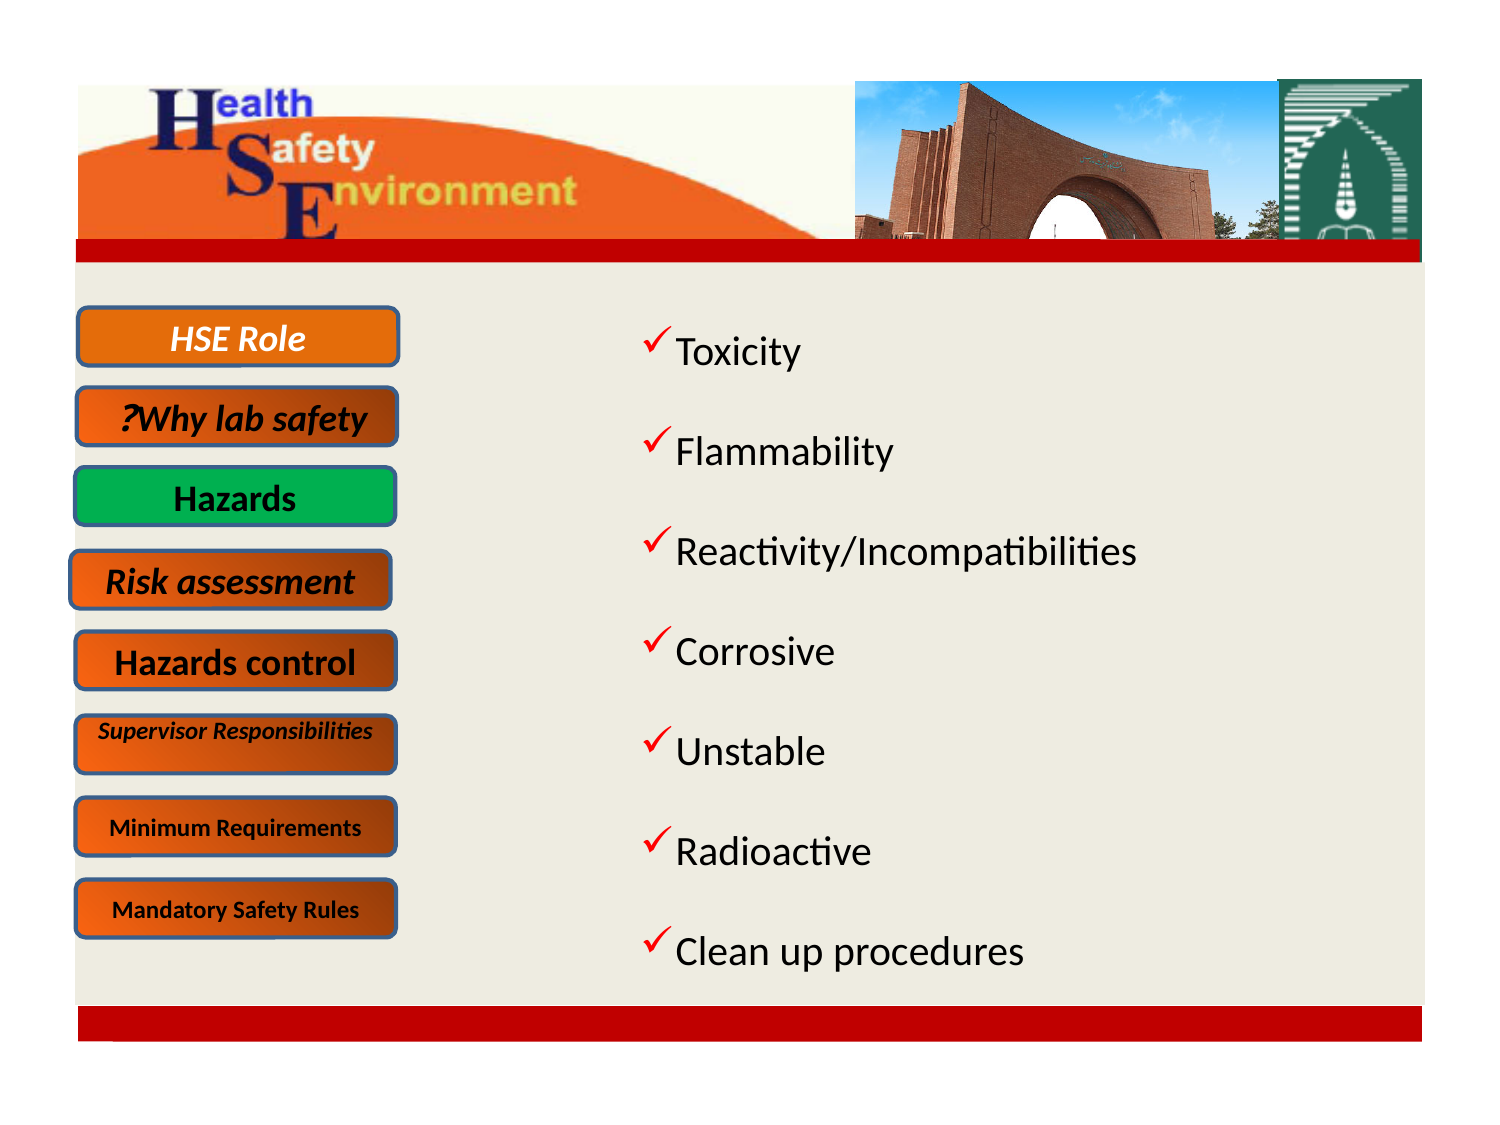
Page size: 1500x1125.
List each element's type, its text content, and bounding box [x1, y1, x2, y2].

text_box Supervisor Responsibilities [73, 713, 398, 776]
text_box Toxicity Flammability Reactivity/Incompatibilities Corrosive Unstable Radioactive Clean up procedures [585, 316, 1453, 982]
text_box Hazards control [73, 629, 398, 692]
text_box Minimum Requirements [73, 795, 398, 858]
text_box Risk assessment [68, 548, 393, 611]
text_box HSE Role [75, 305, 401, 368]
text_box Hazards [72, 465, 398, 528]
picture [78, 79, 1422, 262]
text_box Mandatory Safety Rules [73, 877, 399, 940]
text_box Why lab safety? [74, 385, 400, 448]
list [75, 262, 1425, 1005]
